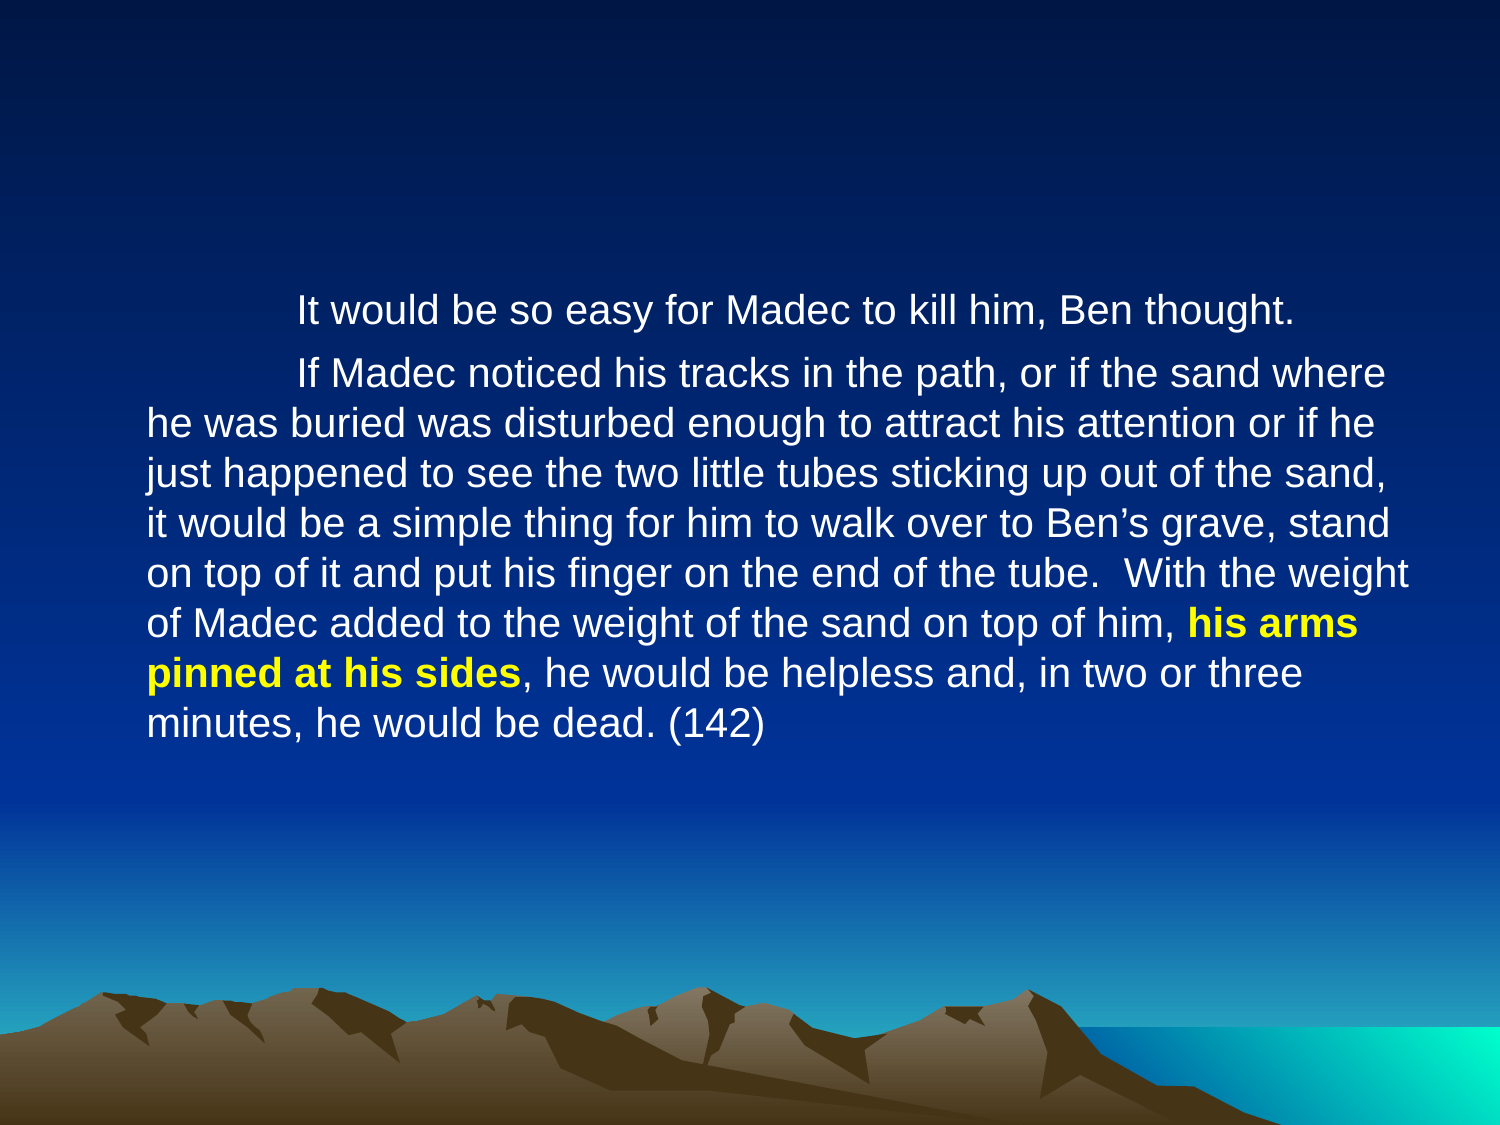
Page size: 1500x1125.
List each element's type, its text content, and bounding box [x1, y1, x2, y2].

list It would be so easy for Madec to kill him, Ben thought. If Madec noticed his tracks in the path, or if the sand where he was buried was disturbed enough to attract his attention or if he just happened to see the two little tubes sticking up out of the sand, it would be a simple thing for him to walk over to Ben’s grave, stand on top of it and put his finger on the end of the tube. With the weight of Madec added to the weight of the sand on top of him, his arms pinned at his sides, he would be helpless and, in two or three minutes, he would be dead. (142) [75, 249, 1425, 1000]
